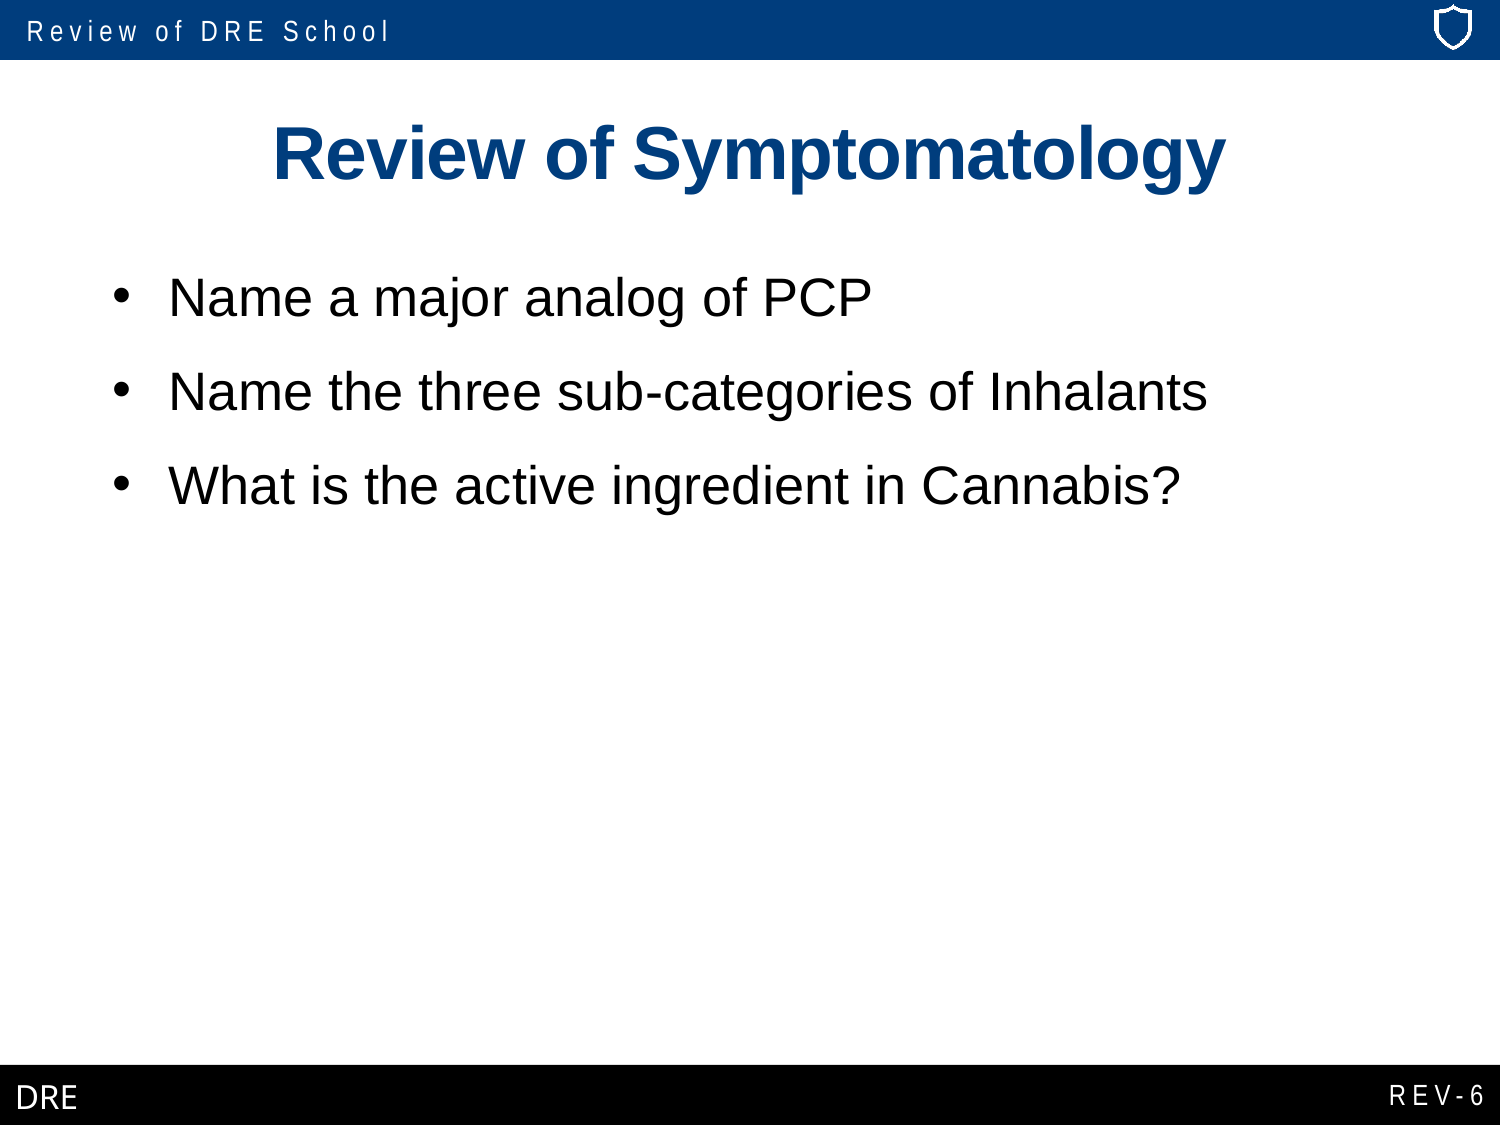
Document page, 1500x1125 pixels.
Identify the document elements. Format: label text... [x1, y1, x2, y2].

slide_number REV-6 [1218, 1063, 1499, 1124]
title Review of Symptomatology [75, 75, 1425, 225]
list Name a major analog of PCP Name the three sub-categories of Inhalants What is the active ingredient in Cannabis? [75, 254, 1425, 1005]
picture [1434, 4, 1472, 50]
